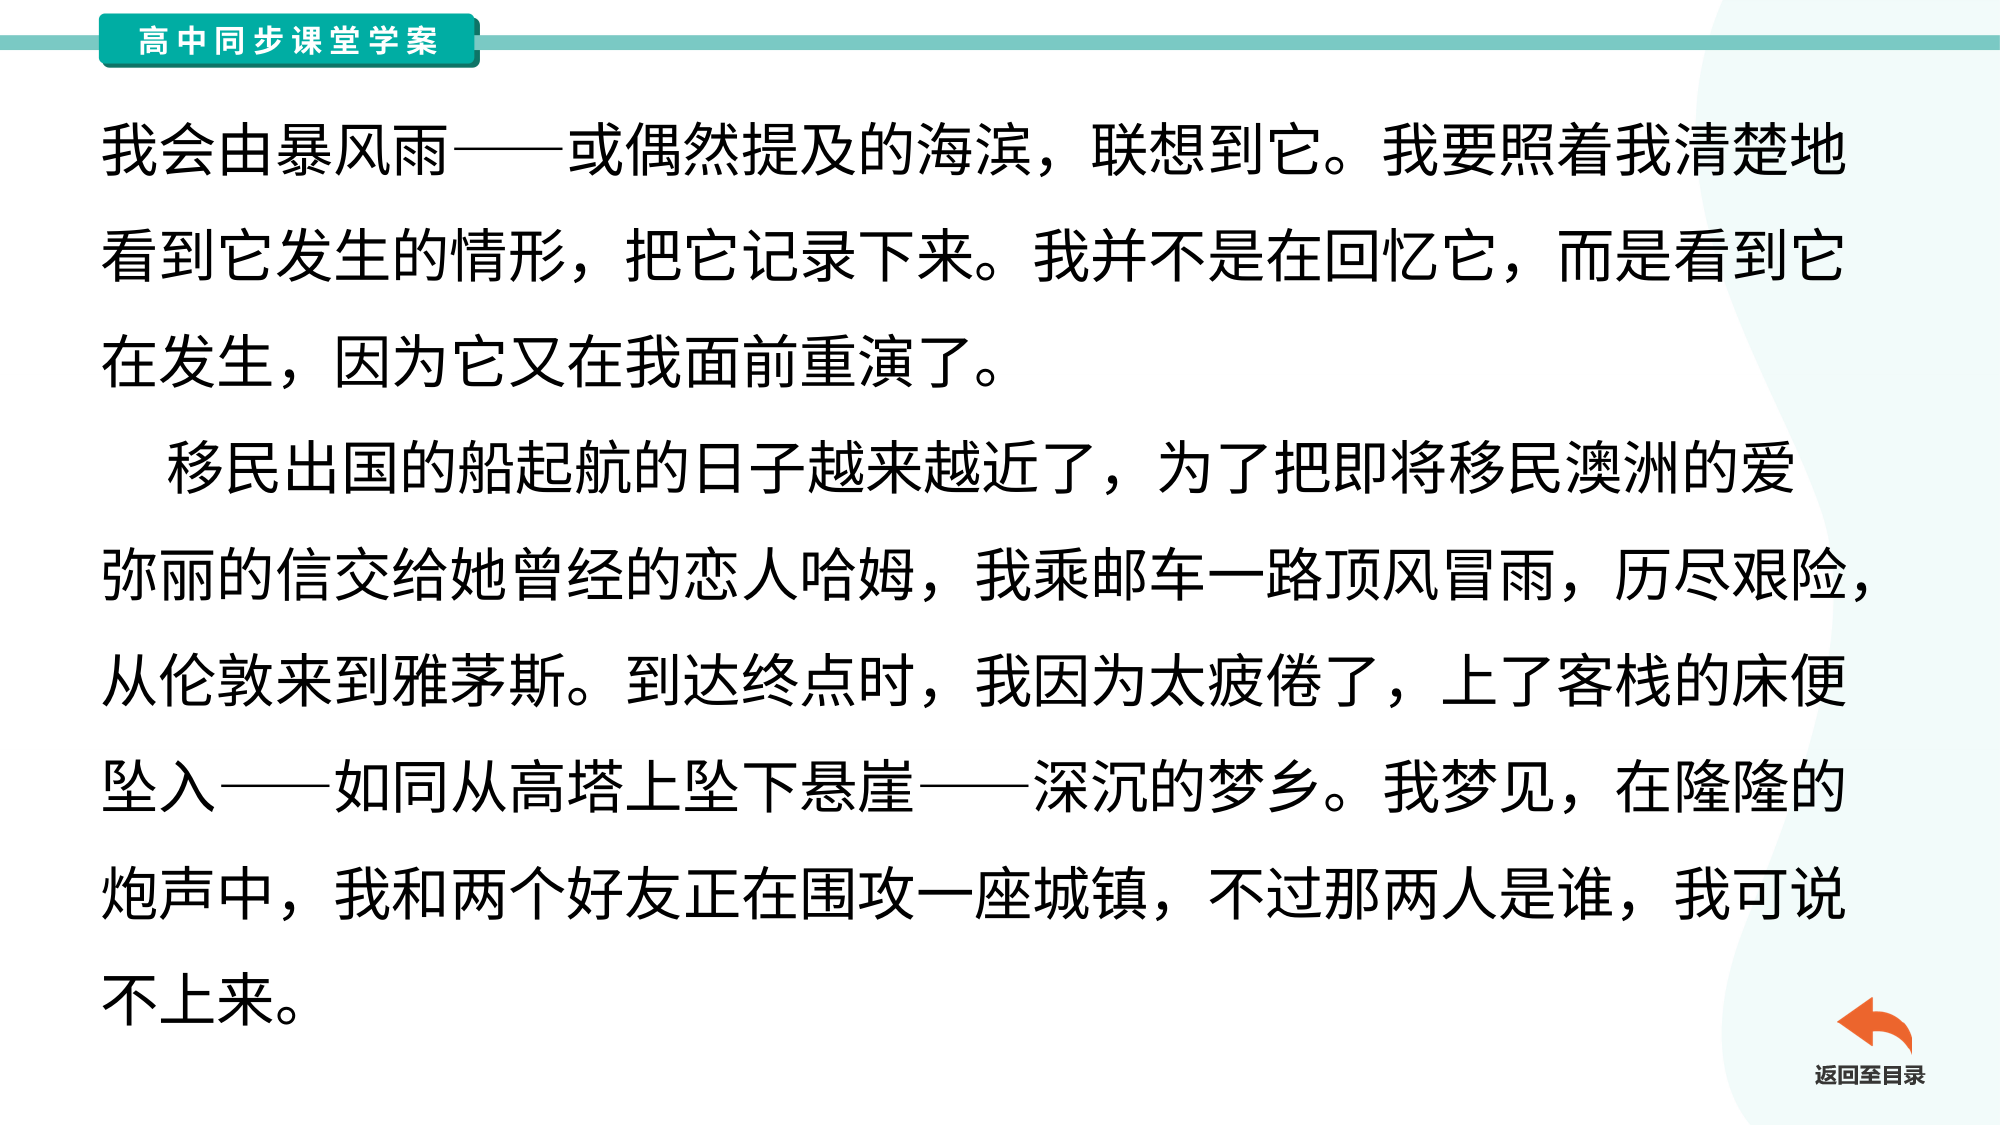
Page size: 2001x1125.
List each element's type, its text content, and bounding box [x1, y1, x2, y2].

picture [0, 0, 2000, 1125]
text_box 我会由暴风雨——或偶然提及的海滨，联想到它。我要照着我清楚地 看到它发生的情形，把它记录下来。我并不是在回忆它，而是看到它 在发生，因为它又在我面前重演了。 移民出国的船起航的日子越来越近了，为了把即将移民澳洲的爱 弥丽的信交给她曾经的恋人哈姆，我乘邮车一路顶风冒雨，历尽艰险， 从伦敦来到雅茅斯。到达终点时，我因为太疲倦了，上了客栈的床便 坠入——如同从高塔上坠下悬崖——深沉的梦乡。我梦见，在隆隆的 炮声中，我和两个好友正在围攻一座城镇，不过那两人是谁，我可说 不上来。 [100, 76, 1899, 1033]
